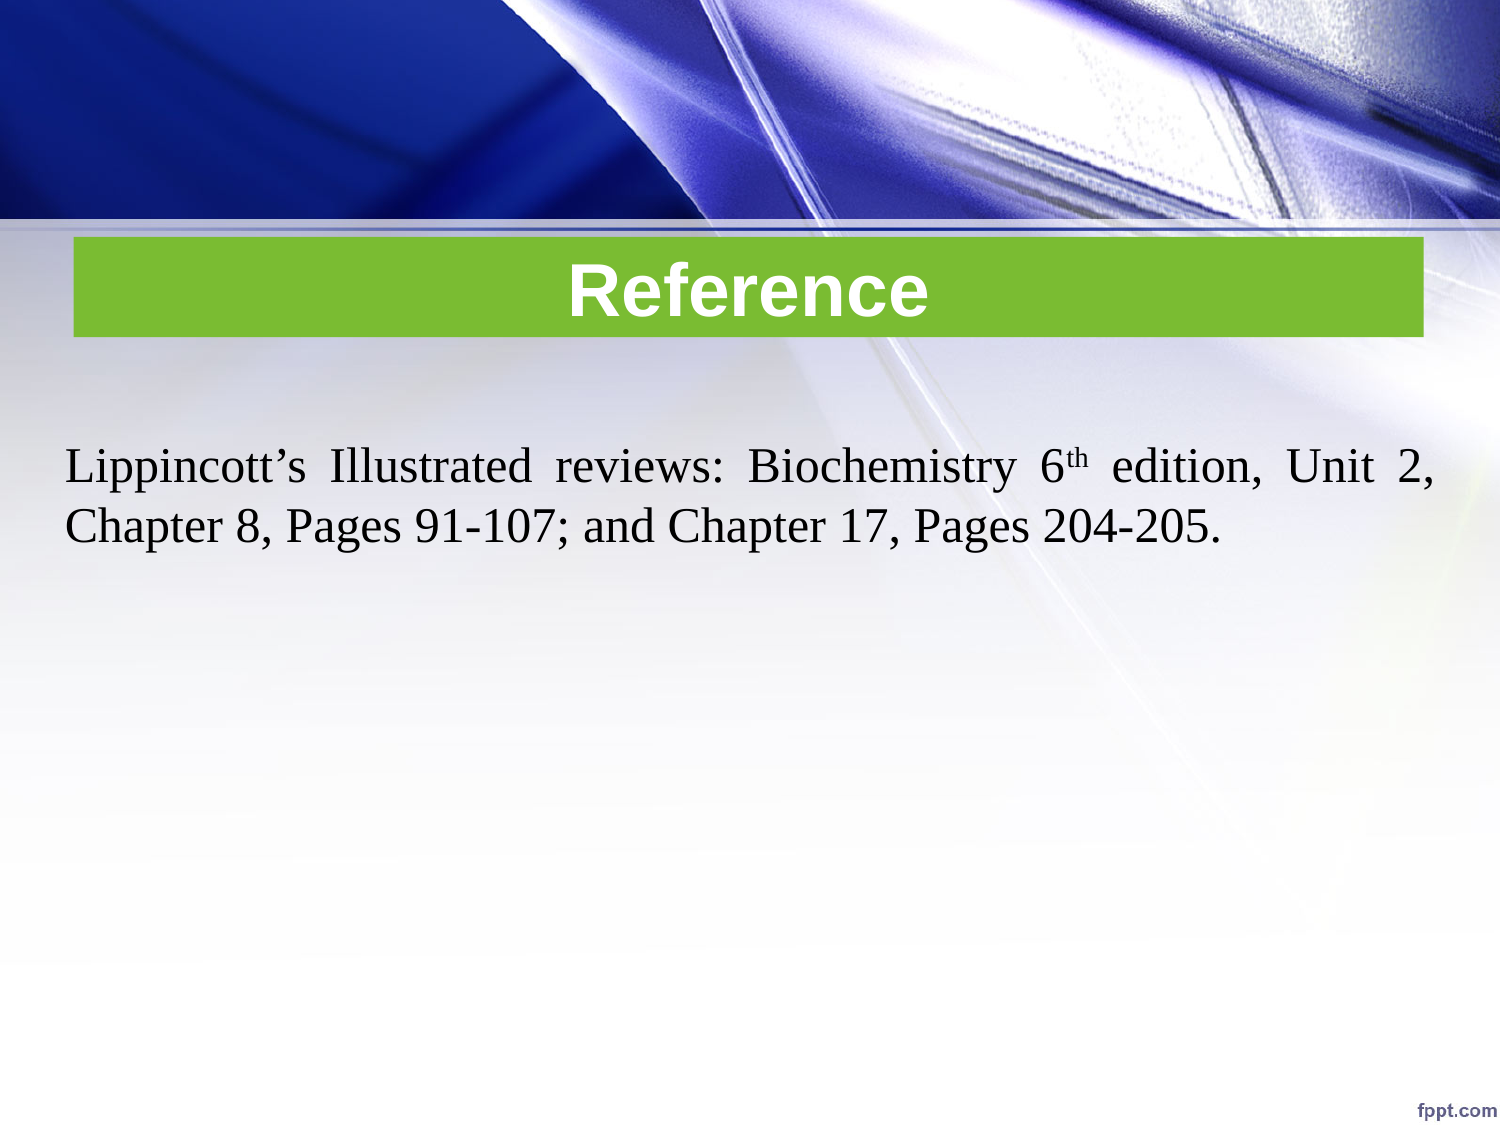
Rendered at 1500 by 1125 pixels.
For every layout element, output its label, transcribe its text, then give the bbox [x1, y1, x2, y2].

text_box Lippincott’s Illustrated reviews: Biochemistry 6th edition, Unit 2, Chapter 8, Pages 91-107; and Chapter 17, Pages 204-205. [50, 424, 1450, 560]
title Reference [73, 236, 1424, 338]
picture [0, 0, 1500, 1125]
